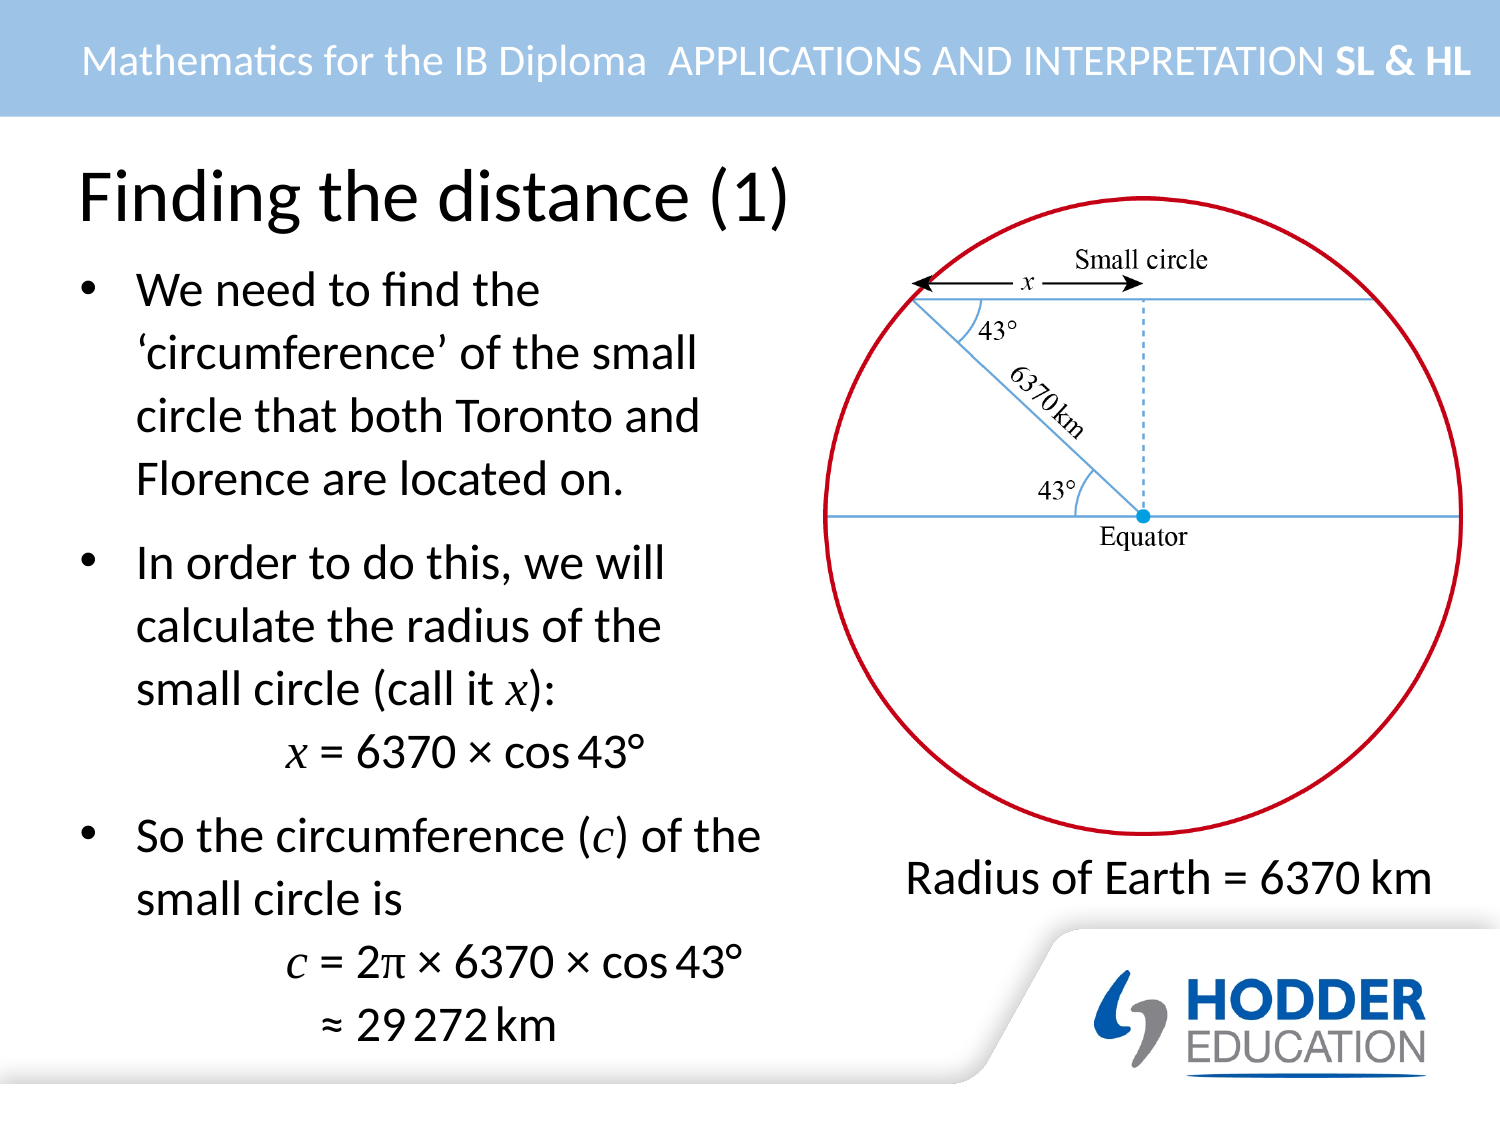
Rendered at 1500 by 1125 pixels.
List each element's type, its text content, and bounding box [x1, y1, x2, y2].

text_box Radius of Earth = 6370 km [890, 836, 1460, 893]
text_box Finding the distance (1) [78, 146, 954, 237]
text_box We need to find the ‘circumference’ of the small circle that both Toronto and Florence are located on. In order to do this, we will calculate the radius of the small circle (call it x): x = 6370 × cos 43° So the circumference (c) of the small circle is c = 2π × 6370 × cos 43° ≈ 29 272 km [64, 246, 789, 893]
text_box Mathematics for the IB Diploma APPLICATIONS AND INTERPRETATION SL & HL [0, 0, 1500, 118]
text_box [0, 893, 1500, 1125]
picture [823, 196, 1463, 836]
